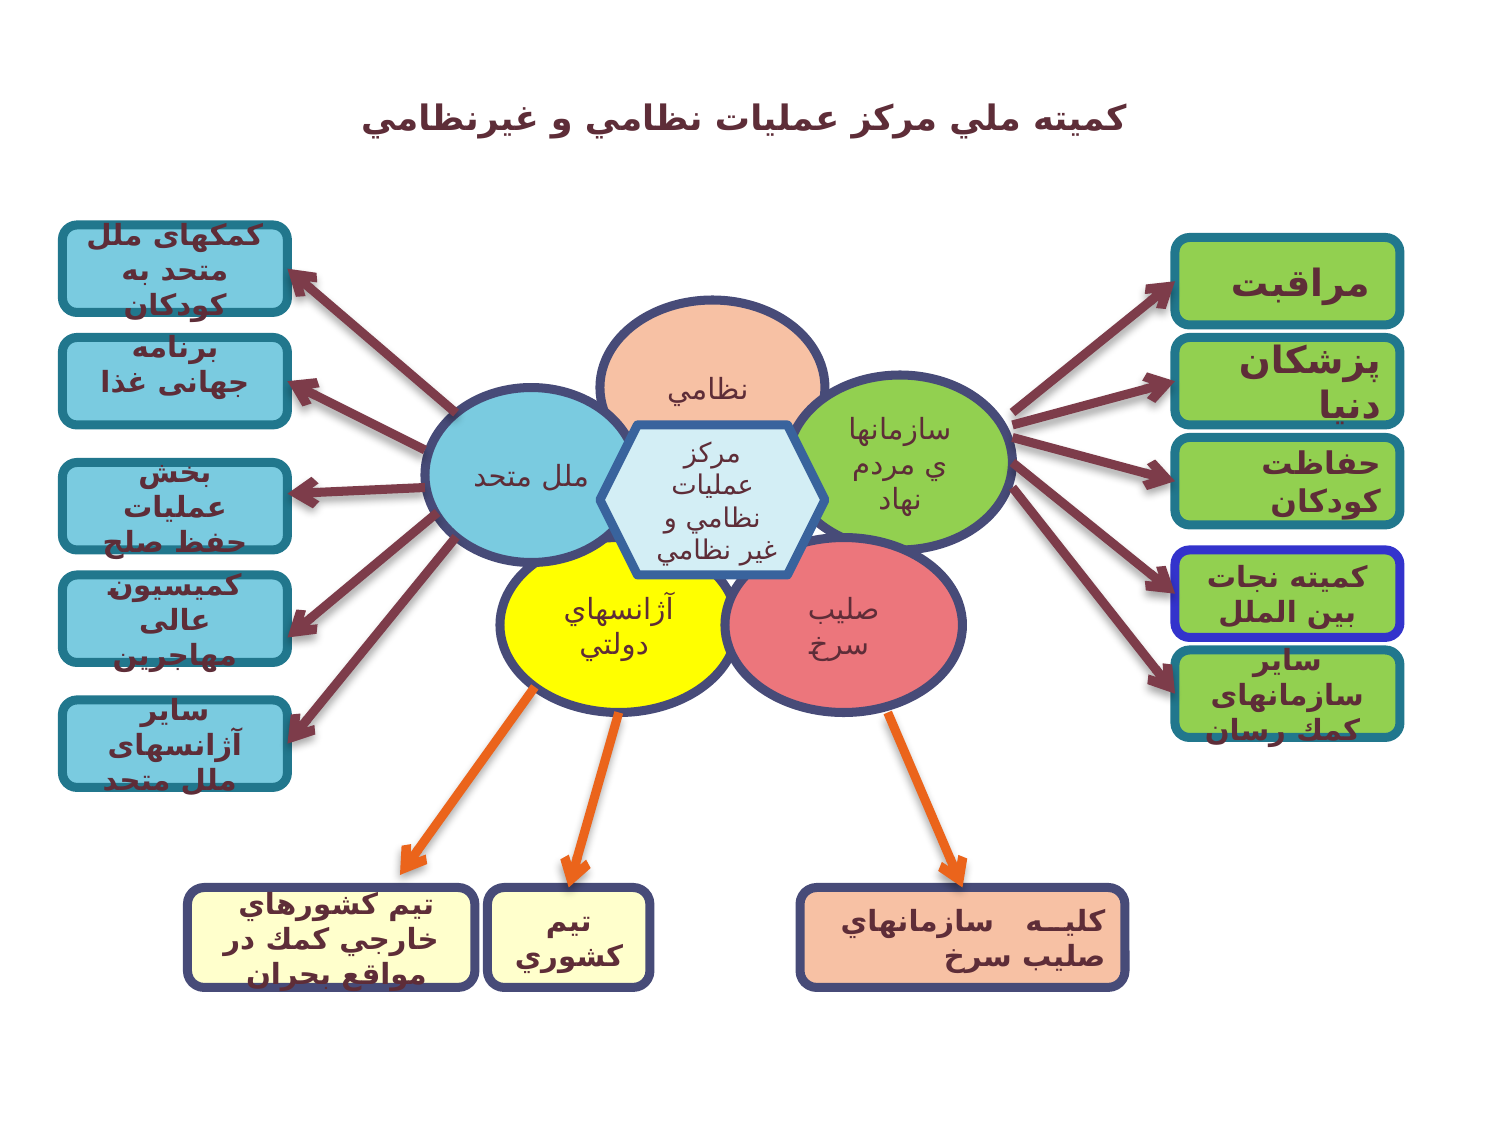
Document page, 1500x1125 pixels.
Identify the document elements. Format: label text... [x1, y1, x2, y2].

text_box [837, 762, 1013, 838]
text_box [287, 380, 426, 451]
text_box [1012, 380, 1176, 426]
text_box کمیسیون عالی مهاجرین [57, 570, 262, 667]
text_box ملل متحد [420, 383, 629, 568]
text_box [990, 509, 1198, 673]
text_box صليب سرخ [720, 533, 967, 718]
text_box مركز عمليات نظامي و غير نظامي [595, 420, 829, 580]
text_box سازمانها ي مردم نهاد [793, 370, 1008, 553]
title كميته ملي مركز عمليات نظامي و غيرنظامي [75, 45, 1425, 188]
text_box نظامي [595, 295, 830, 430]
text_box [287, 512, 438, 638]
text_box بخش عملیات حفظ صلح [57, 457, 292, 555]
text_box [1012, 281, 1176, 380]
text_box حفاظت کودکان [1176, 432, 1405, 530]
text_box برنامه جهانی غذا [57, 332, 292, 430]
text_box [373, 713, 562, 849]
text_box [268, 555, 476, 725]
text_box کمیته نجات بین الملل [1203, 545, 1405, 642]
text_box آژانسهاي دولتي [495, 538, 731, 717]
text_box پزشکان دنیا [1180, 332, 1405, 430]
list [75, 212, 1463, 933]
text_box سایر سازمانهای كمك رسان [1170, 645, 1405, 742]
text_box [299, 256, 445, 426]
text_box كليه سازمانهاي صليب سرخ [795, 882, 1130, 992]
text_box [1012, 437, 1176, 462]
text_box مراقبت [1170, 232, 1405, 330]
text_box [1012, 462, 1176, 509]
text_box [567, 774, 682, 826]
text_box تيم كشورهاي خارجي كمك در مواقع بحران [182, 882, 480, 992]
text_box کمکهای ملل متحد به کودکان [57, 220, 292, 317]
text_box سایر آژانسهای ملل متحد [57, 695, 292, 792]
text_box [287, 487, 426, 494]
text_box تيم كشوري [482, 882, 655, 992]
